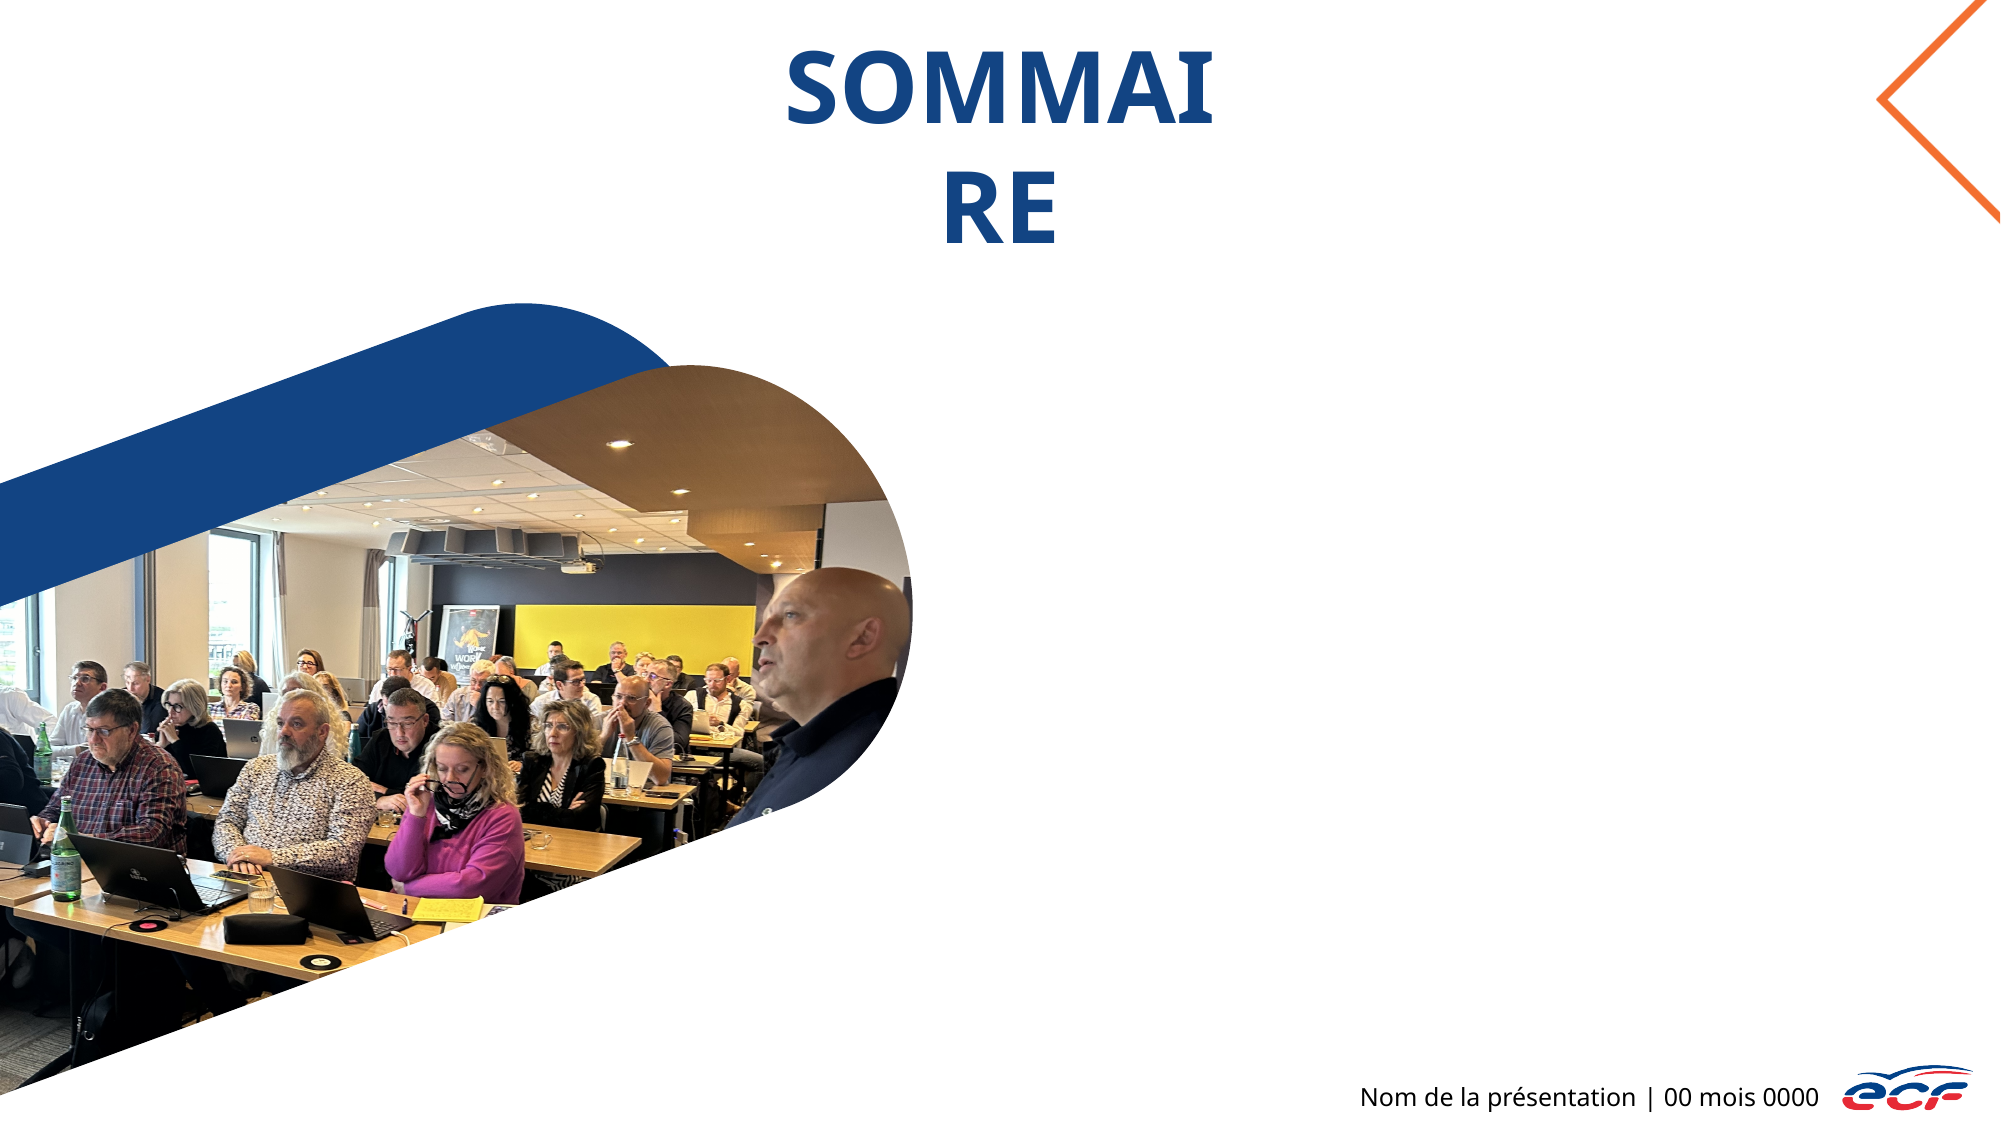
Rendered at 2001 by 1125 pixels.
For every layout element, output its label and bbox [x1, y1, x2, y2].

picture [1803, 0, 2001, 350]
text_box [0, 364, 914, 1097]
picture [1842, 1022, 1973, 1125]
